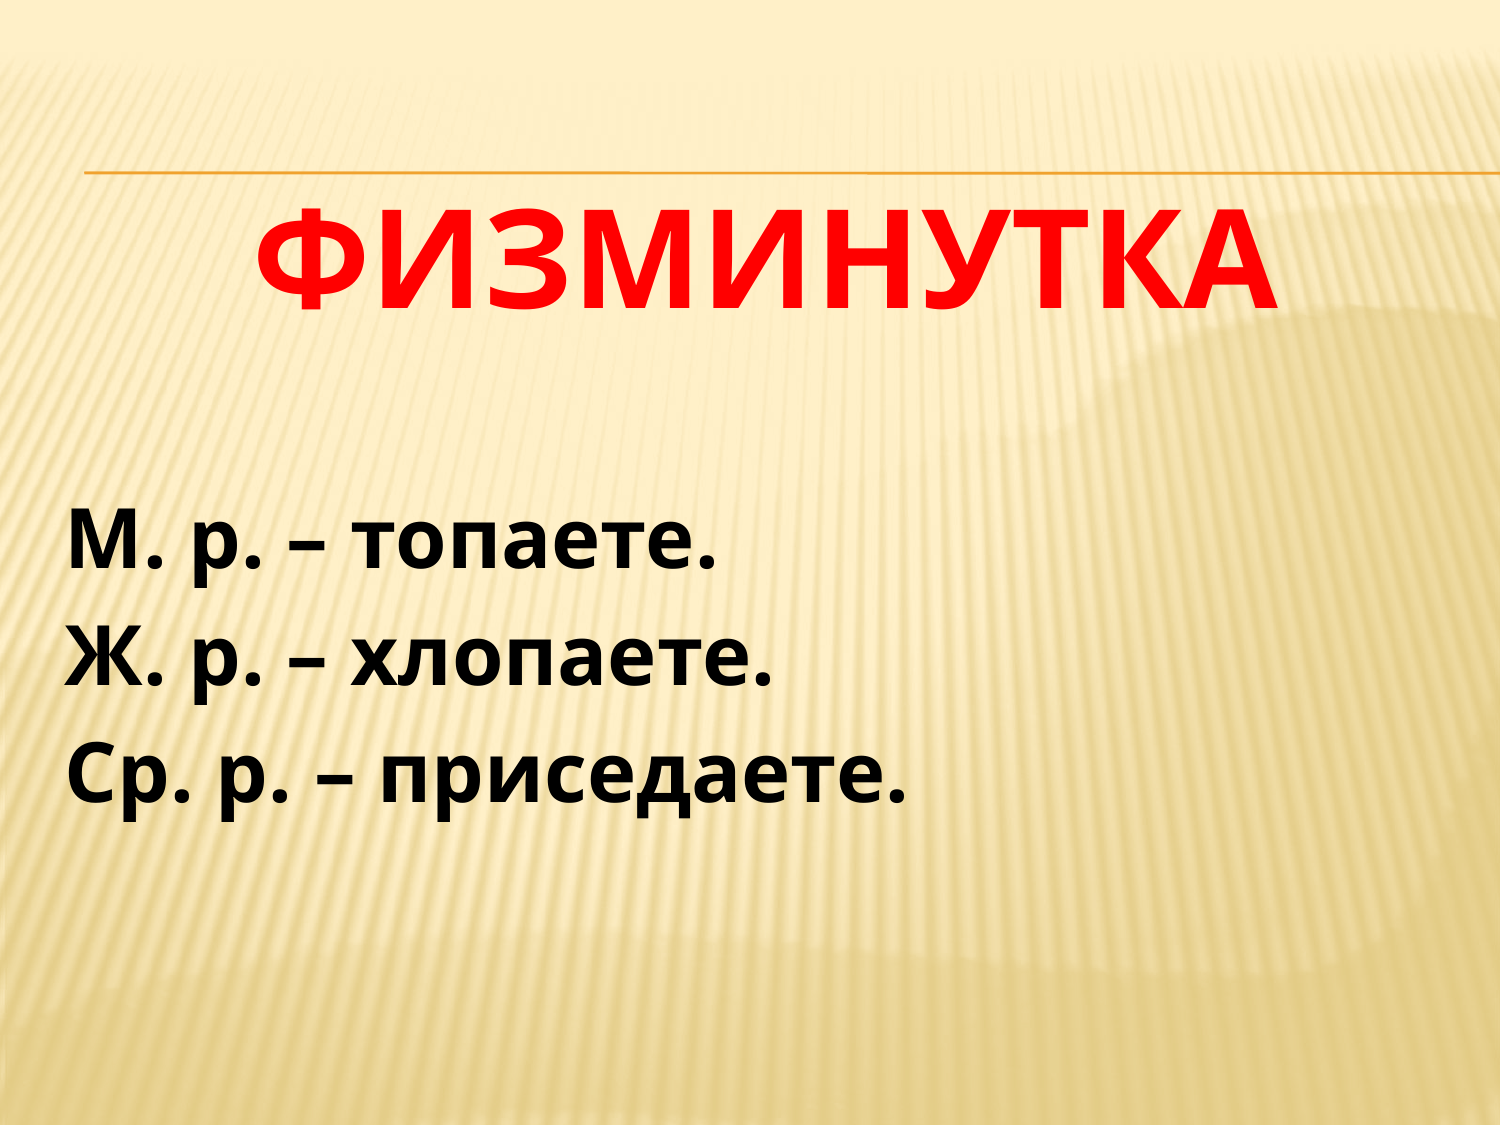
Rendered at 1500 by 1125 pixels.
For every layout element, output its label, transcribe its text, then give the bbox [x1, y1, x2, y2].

list М. р. – топаете. Ж. р. – хлопаете. Ср. р. – приседаете. [50, 361, 1475, 998]
title Физминутка [53, 184, 1479, 322]
